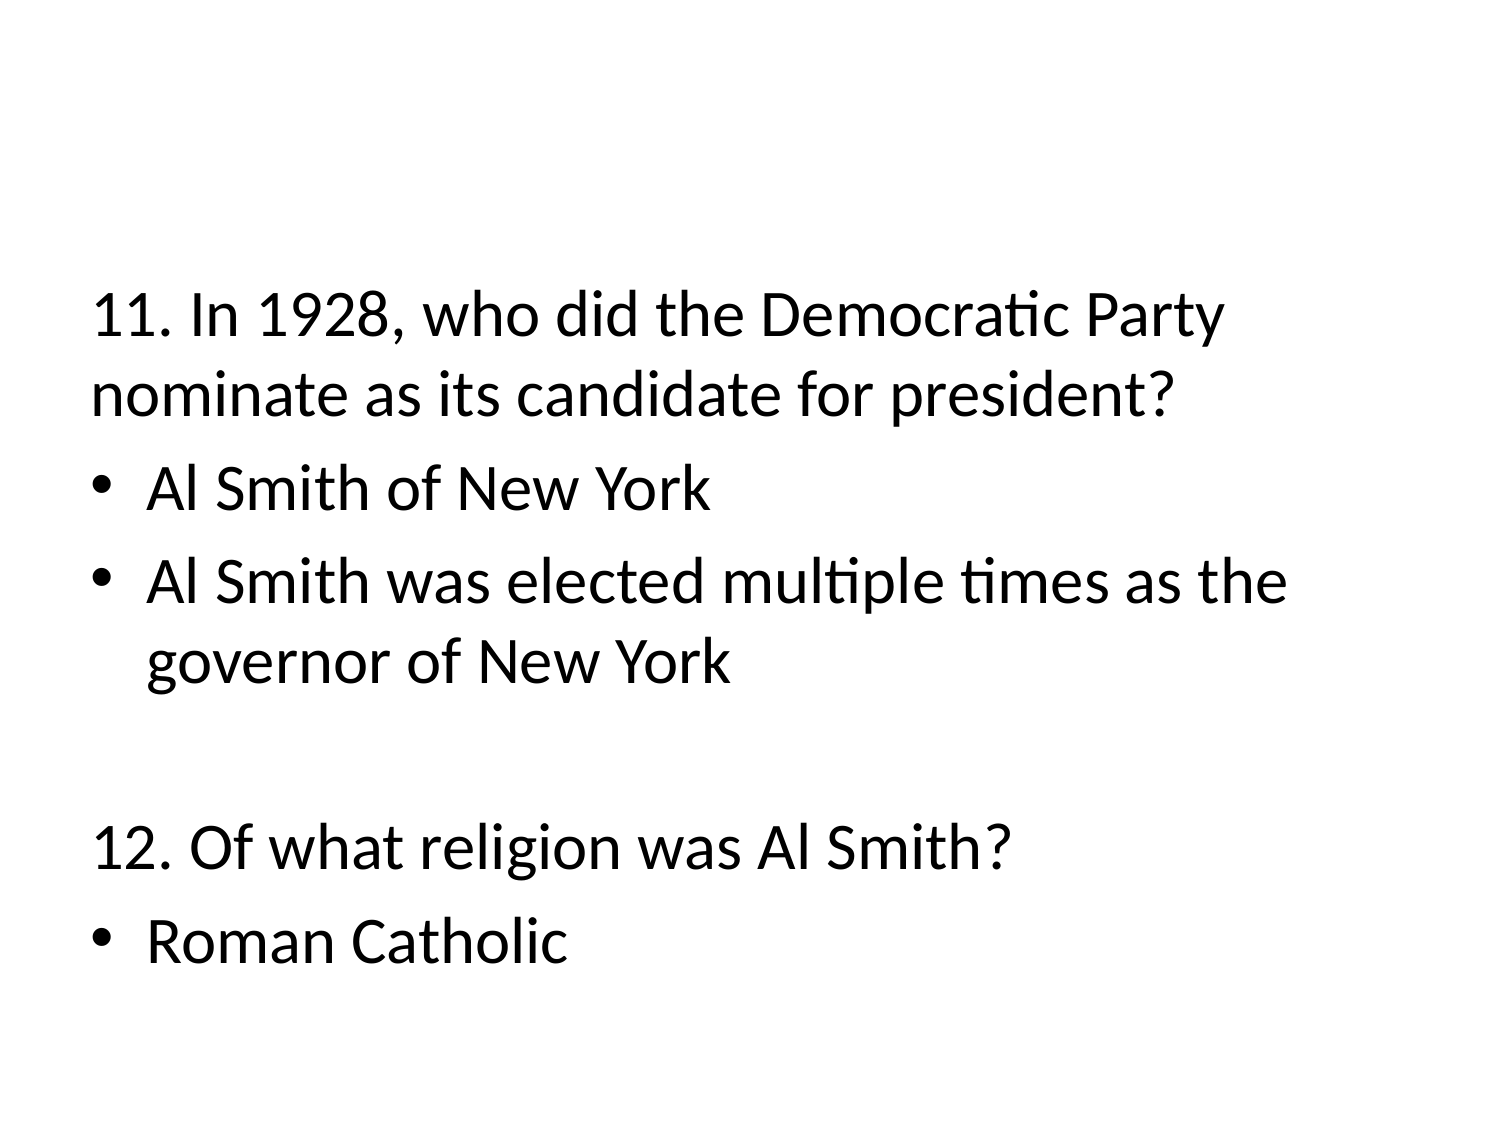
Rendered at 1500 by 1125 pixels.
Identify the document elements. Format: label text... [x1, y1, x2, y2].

list 11. In 1928, who did the Democratic Party nominate as its candidate for president? Al Smith of New York Al Smith was elected multiple times as the governor of New York 12. Of what religion was Al Smith? Roman Catholic [75, 262, 1425, 1005]
